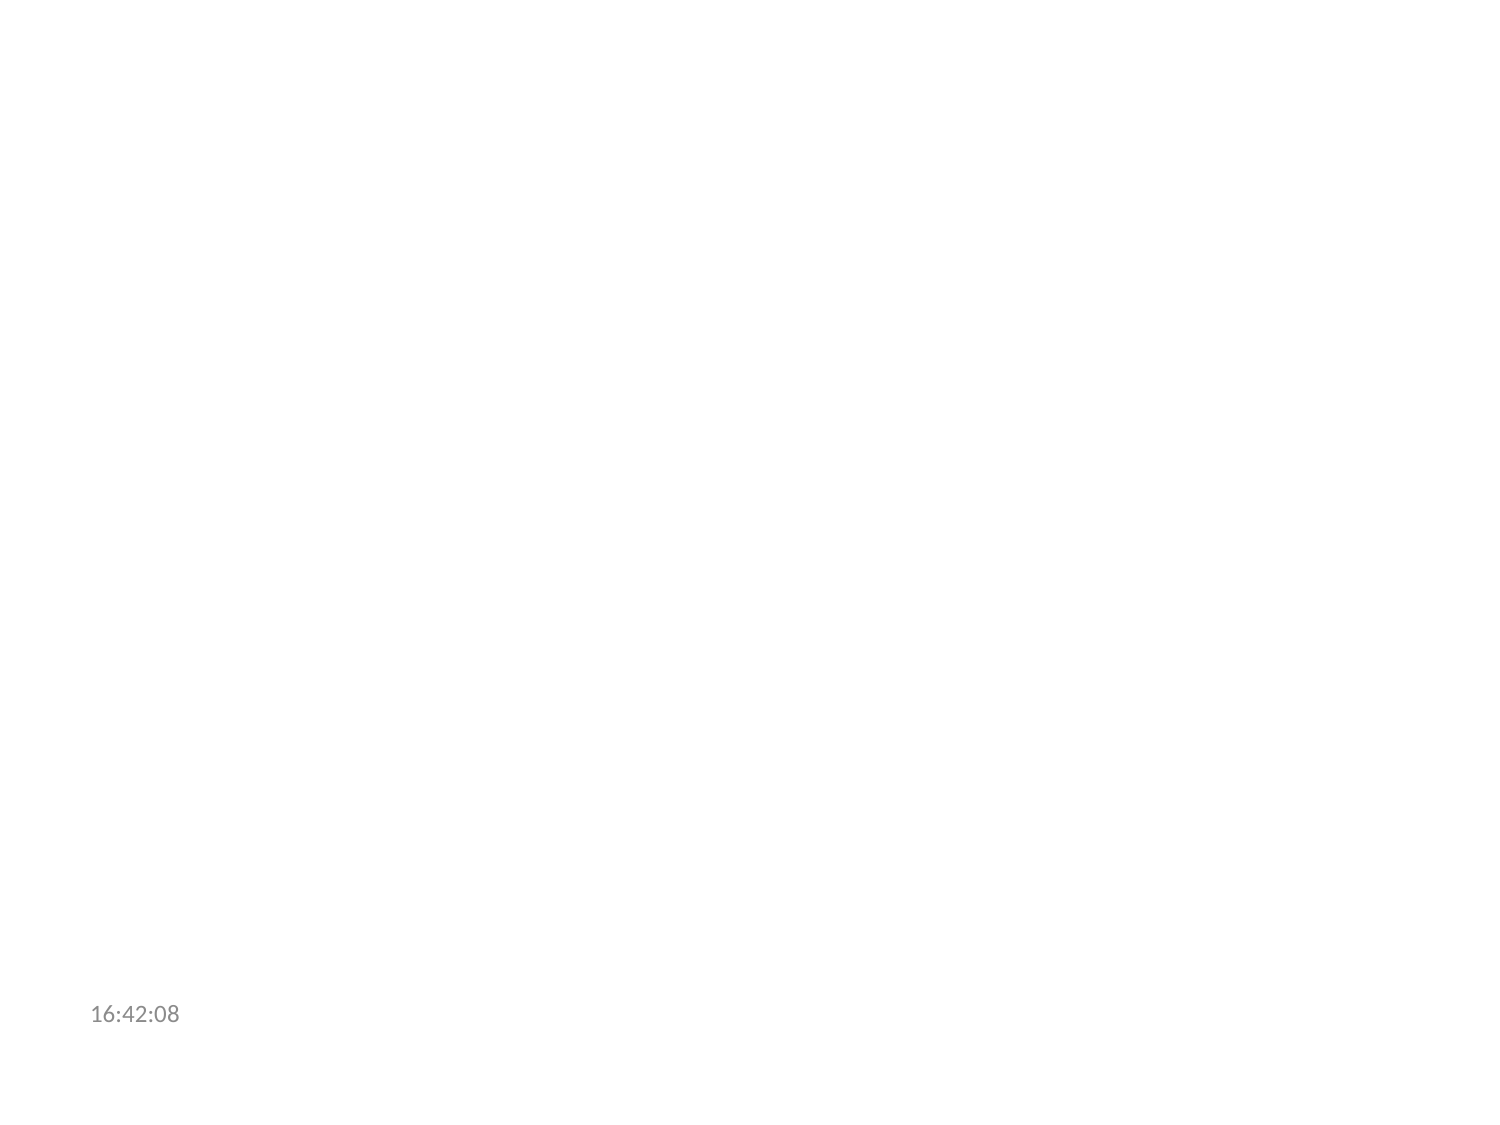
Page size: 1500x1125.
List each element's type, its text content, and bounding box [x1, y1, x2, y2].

text_box 15:35:09 [75, 982, 425, 1043]
